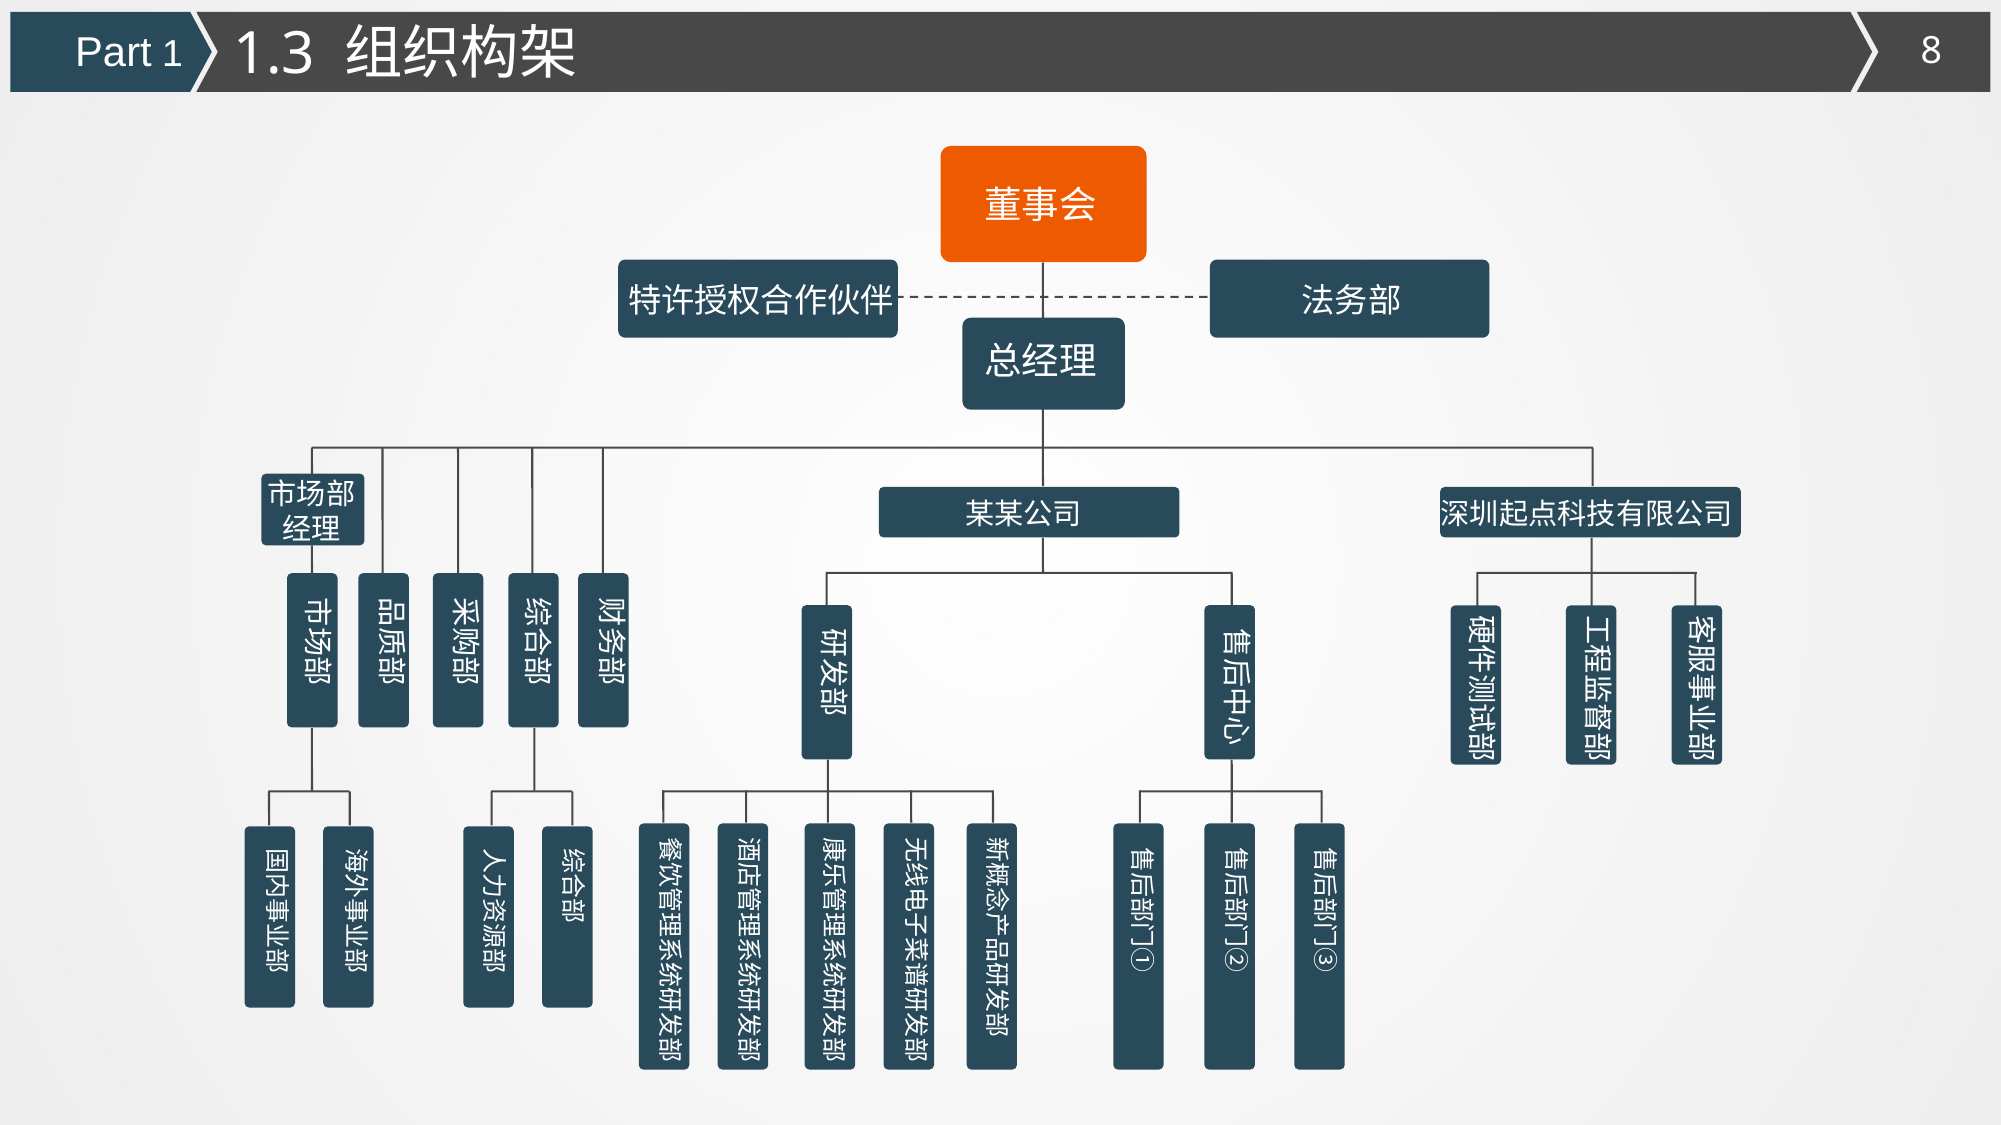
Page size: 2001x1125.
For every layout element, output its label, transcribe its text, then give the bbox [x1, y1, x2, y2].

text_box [571, 572, 639, 728]
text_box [261, 473, 365, 546]
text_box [633, 822, 695, 1070]
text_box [352, 572, 419, 728]
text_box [1476, 548, 1698, 607]
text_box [1662, 600, 1729, 765]
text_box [1287, 823, 1350, 1070]
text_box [617, 259, 899, 338]
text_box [878, 486, 1180, 540]
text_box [1198, 823, 1260, 1070]
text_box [878, 822, 940, 1070]
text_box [1439, 486, 1742, 540]
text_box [1209, 259, 1490, 338]
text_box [490, 733, 573, 826]
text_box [711, 822, 773, 1070]
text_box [793, 604, 860, 760]
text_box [456, 826, 518, 1008]
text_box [1441, 600, 1508, 765]
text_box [319, 826, 381, 1008]
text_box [1105, 823, 1167, 1070]
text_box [426, 572, 493, 728]
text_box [662, 759, 994, 823]
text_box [278, 544, 345, 728]
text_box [826, 537, 1233, 608]
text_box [959, 822, 1021, 1070]
text_box Part 1 [22, 17, 198, 83]
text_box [498, 572, 565, 728]
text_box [239, 826, 301, 1008]
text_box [311, 447, 1594, 574]
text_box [1197, 604, 1264, 760]
text_box 1.3 组织构架 [218, 7, 1046, 93]
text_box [268, 727, 350, 826]
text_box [797, 822, 859, 1070]
picture [0, 0, 2001, 1125]
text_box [940, 145, 1147, 263]
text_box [536, 826, 598, 1008]
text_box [962, 317, 1126, 410]
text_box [1139, 759, 1322, 823]
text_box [1557, 600, 1624, 765]
